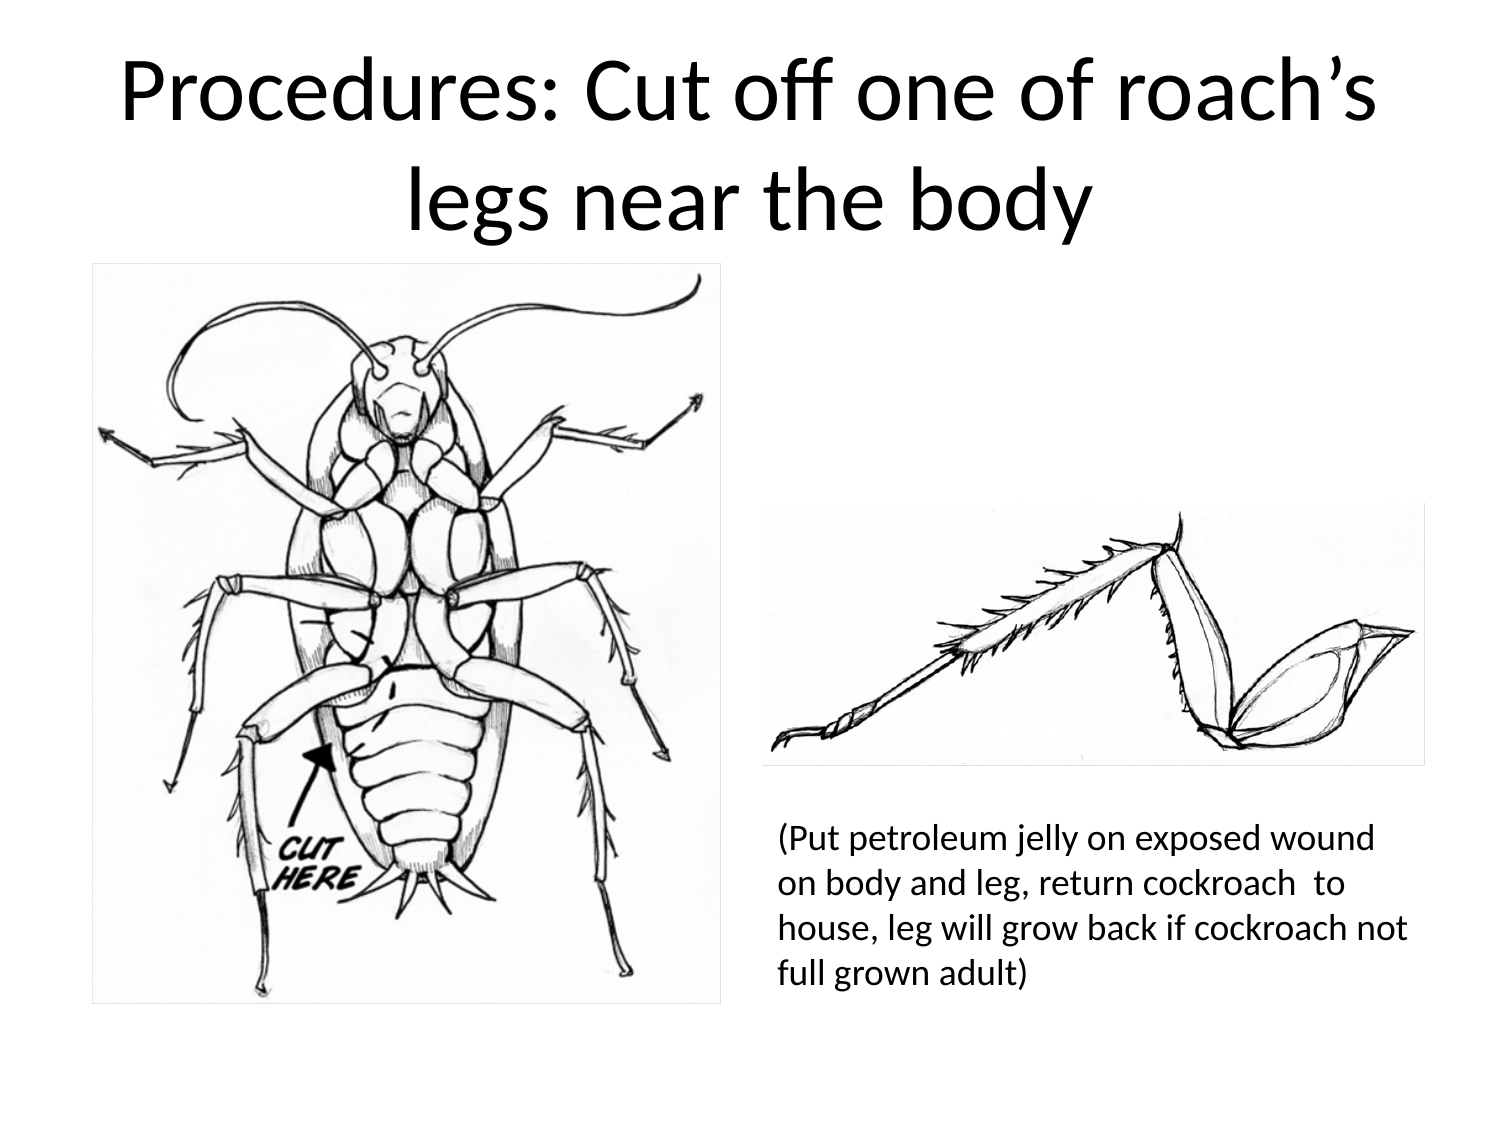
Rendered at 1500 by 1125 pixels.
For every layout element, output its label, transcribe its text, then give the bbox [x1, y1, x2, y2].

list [762, 501, 1426, 766]
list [90, 262, 722, 1006]
text_box (Put petroleum jelly on exposed wound on body and leg, return cockroach to house, leg will grow back if cockroach not full grown adult) [762, 805, 1425, 1001]
title Procedures: Cut off one of roach’s legs near the body [75, 45, 1425, 233]
